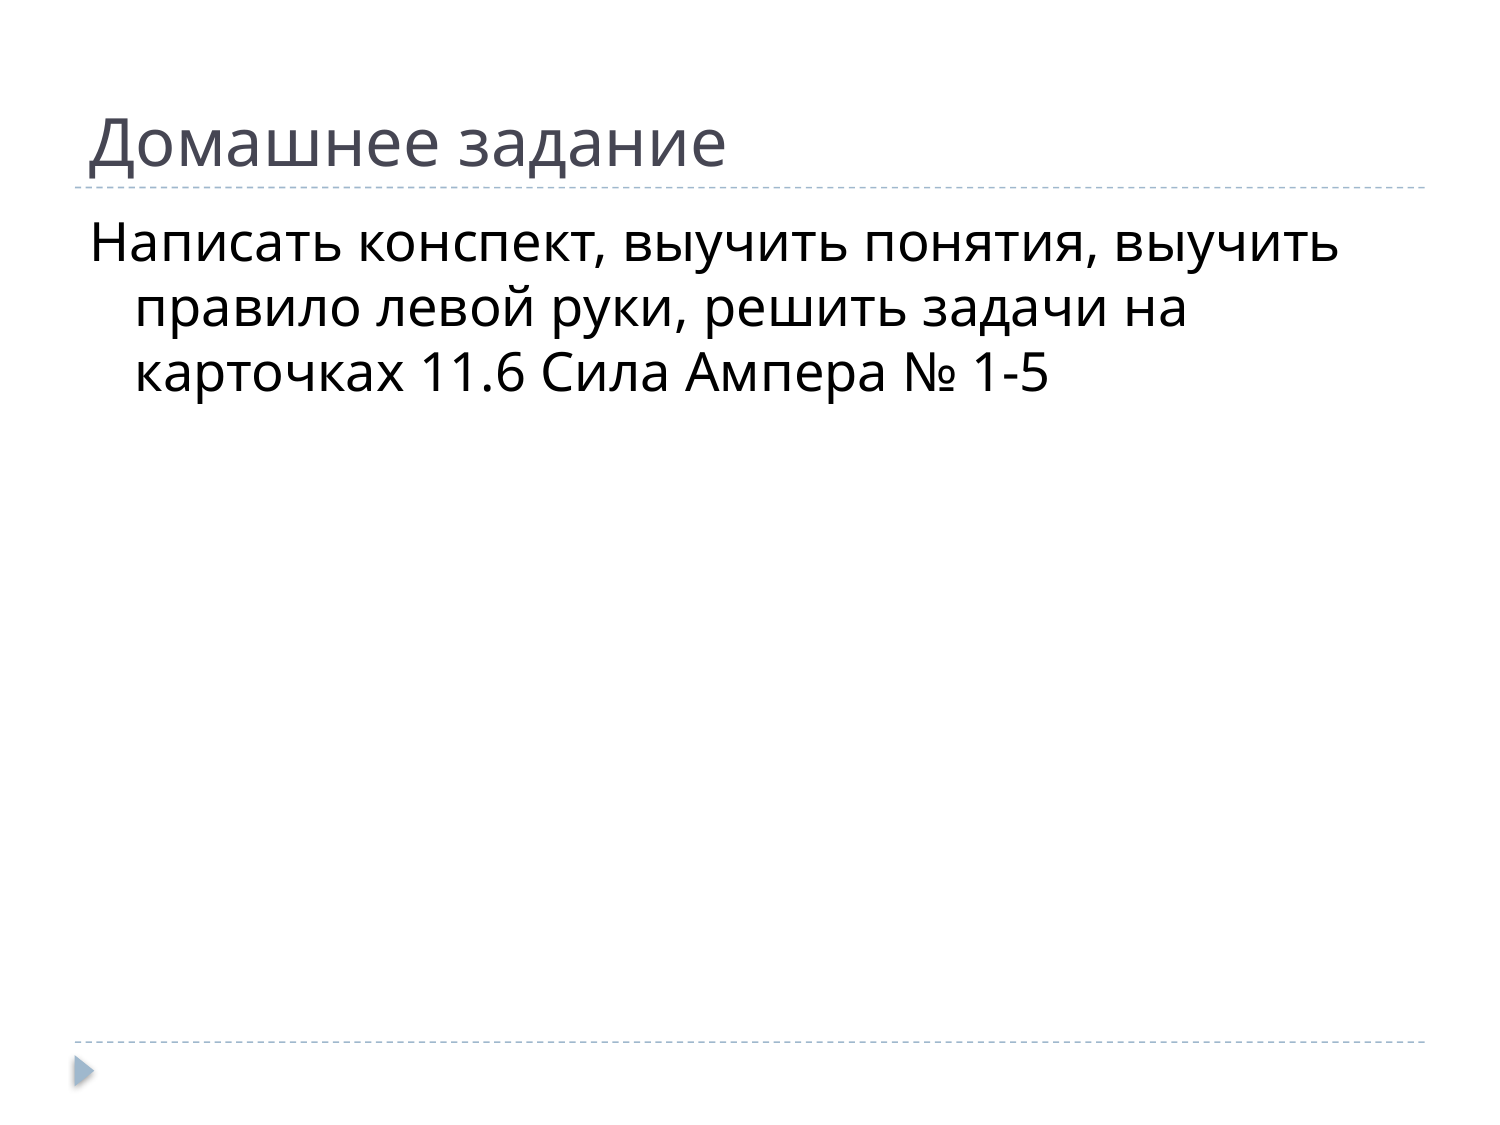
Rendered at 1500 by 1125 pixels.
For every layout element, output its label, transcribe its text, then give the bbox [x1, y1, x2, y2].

list Написать конспект, выучить понятия, выучить правило левой руки, решить задачи на карточках 11.6 Сила Ампера № 1-5 [75, 200, 1425, 1010]
title Домашнее задание [75, 24, 1425, 188]
